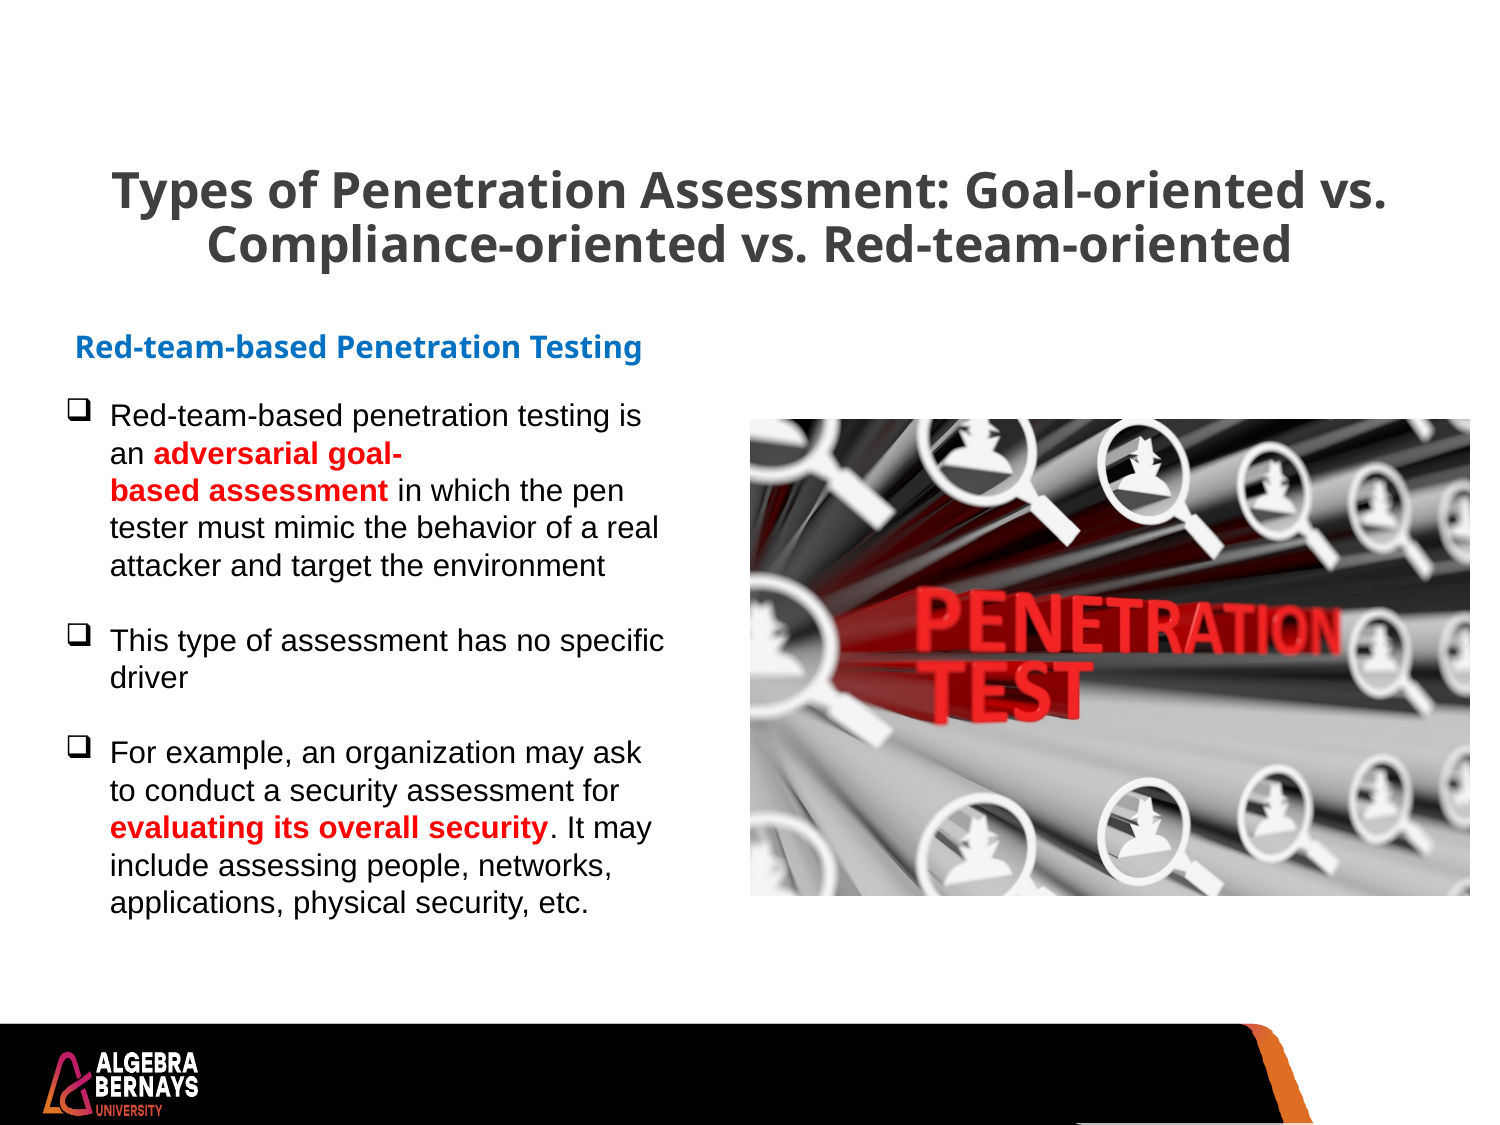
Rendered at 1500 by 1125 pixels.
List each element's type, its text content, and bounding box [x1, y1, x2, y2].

picture [0, 1023, 1468, 1125]
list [749, 419, 1470, 896]
text_box Red-team-based Penetration Testing [52, 319, 666, 372]
text_box Red-team-based penetration testing is an adversarial goal-based assessment in which the pen tester must mimic the behavior of a real attacker and target the environment This type of assessment has no specific driver For example, an organization may ask to conduct a security assessment for evaluating its overall security. It may include assessing people, networks, applications, physical security, etc. [50, 388, 685, 927]
text_box Types of Penetration Assessment: Goal-oriented vs. Compliance-oriented vs. Red-team-oriented [80, 158, 1420, 282]
